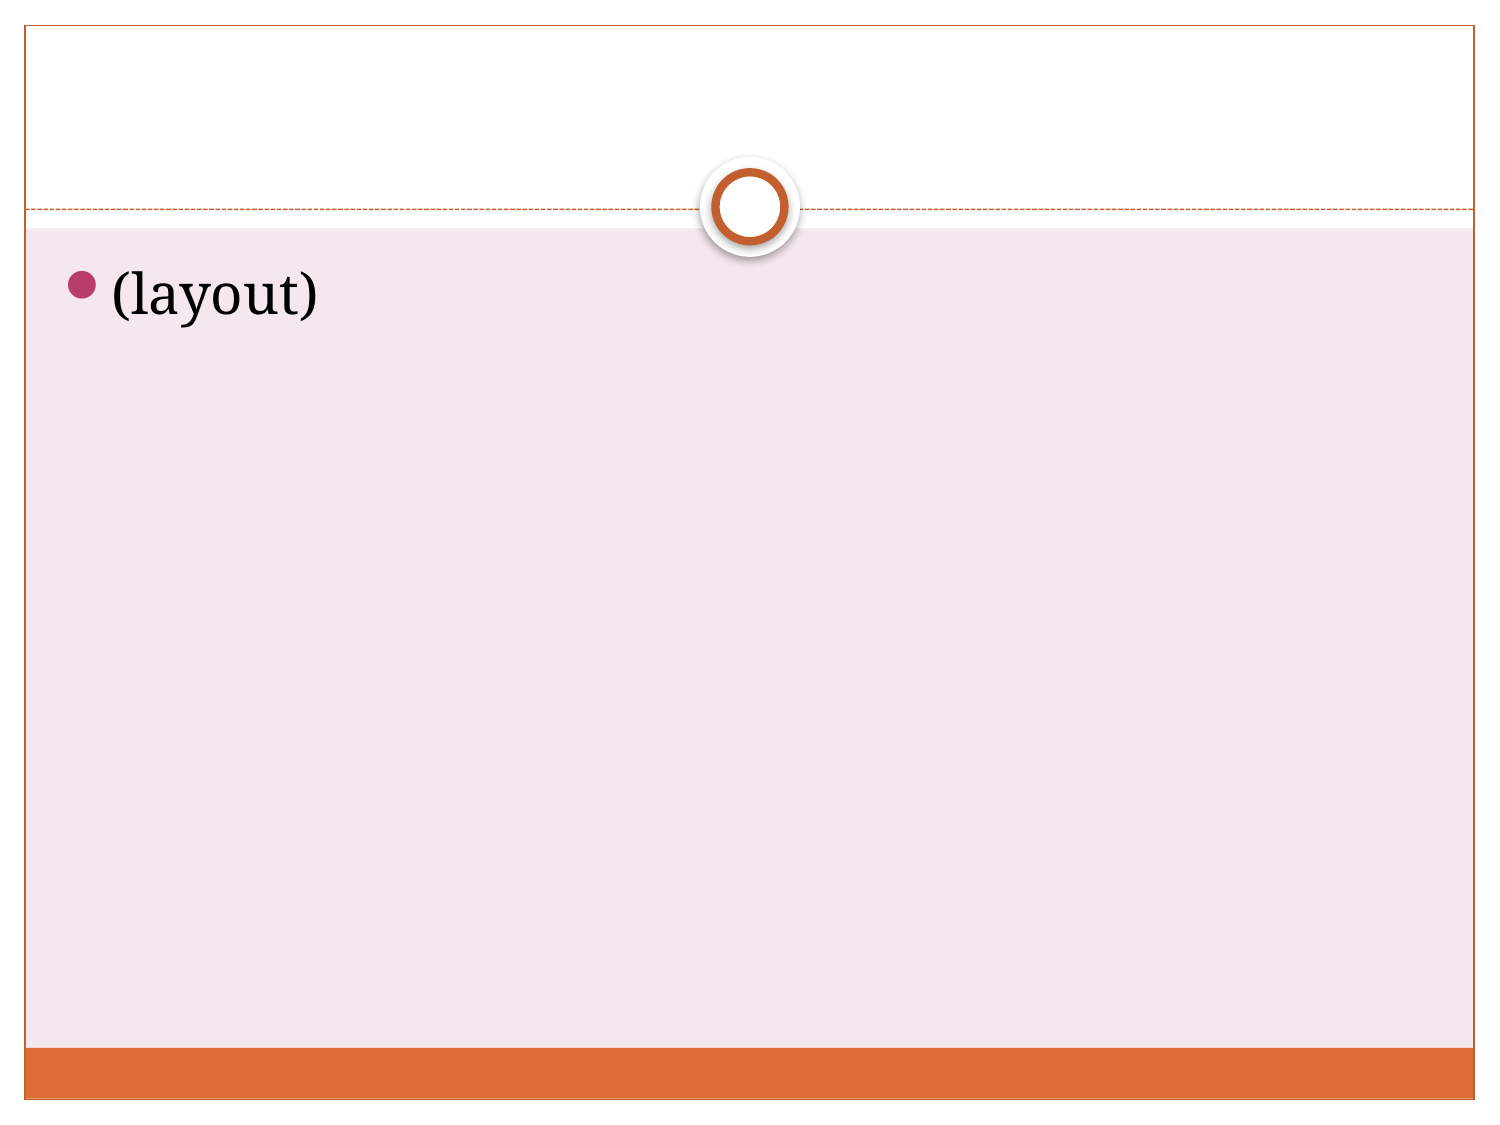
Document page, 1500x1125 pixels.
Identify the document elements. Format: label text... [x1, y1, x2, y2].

list (layout) [49, 250, 1445, 1001]
